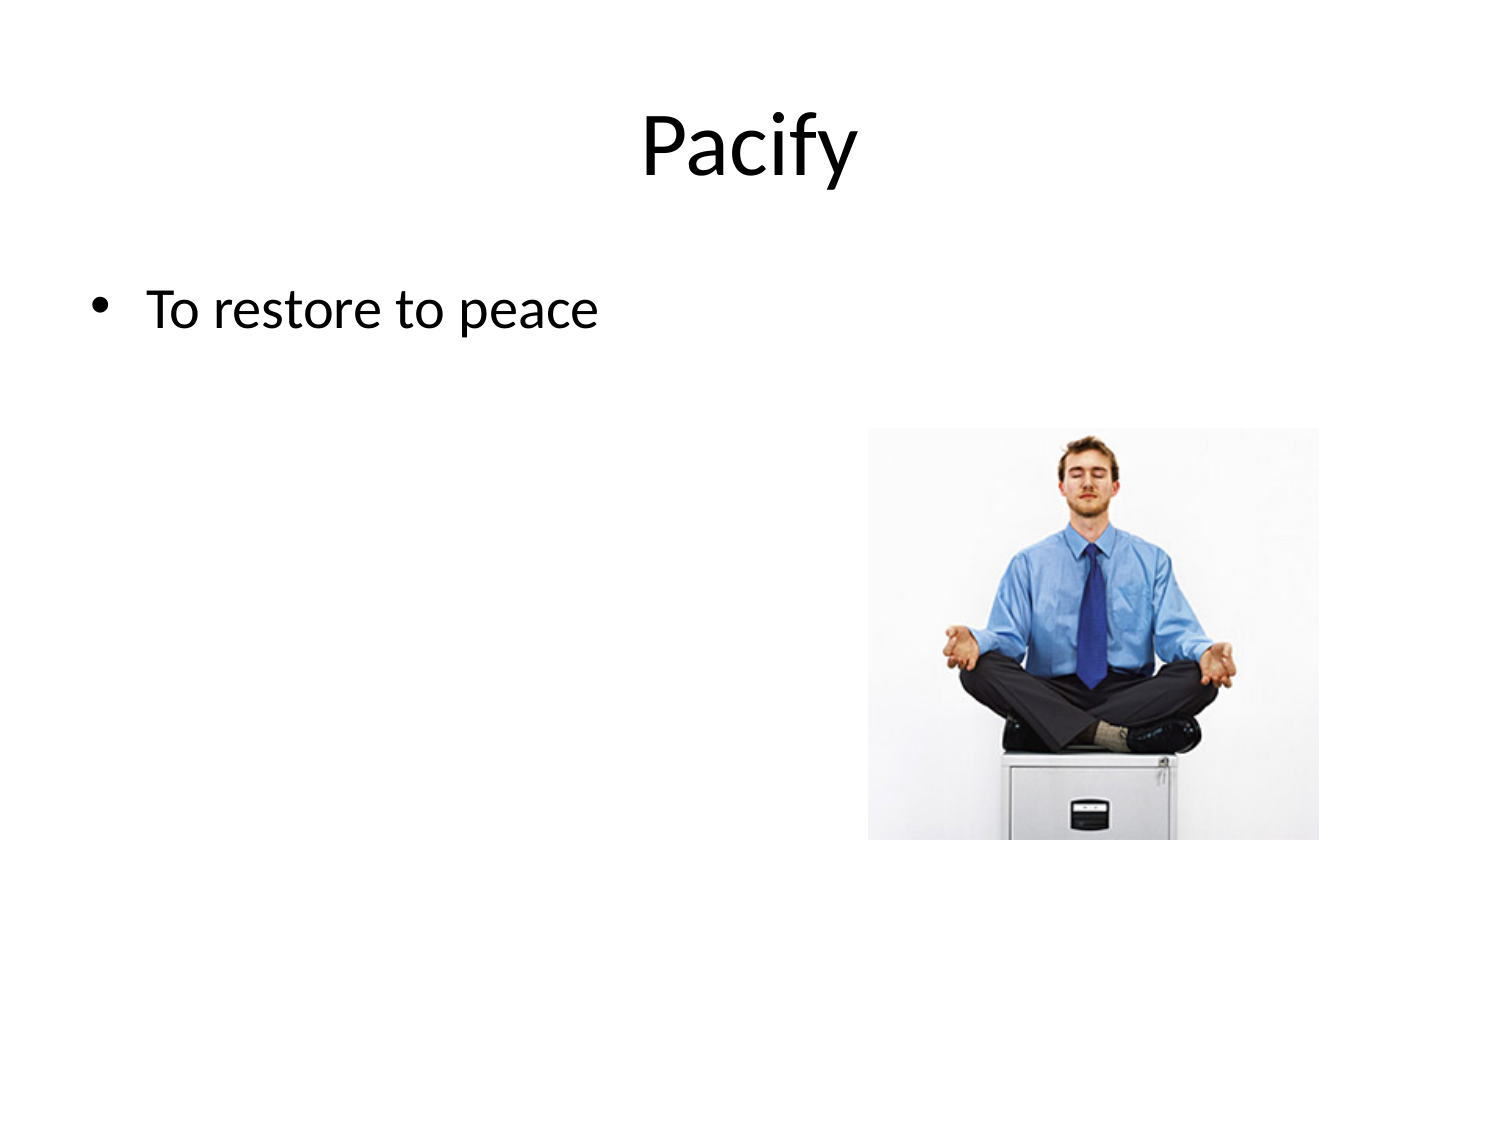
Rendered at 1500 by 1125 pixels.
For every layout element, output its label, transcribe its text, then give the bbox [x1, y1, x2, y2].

list To restore to peace [75, 262, 738, 1005]
title Pacify [75, 45, 1425, 233]
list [868, 428, 1319, 840]
